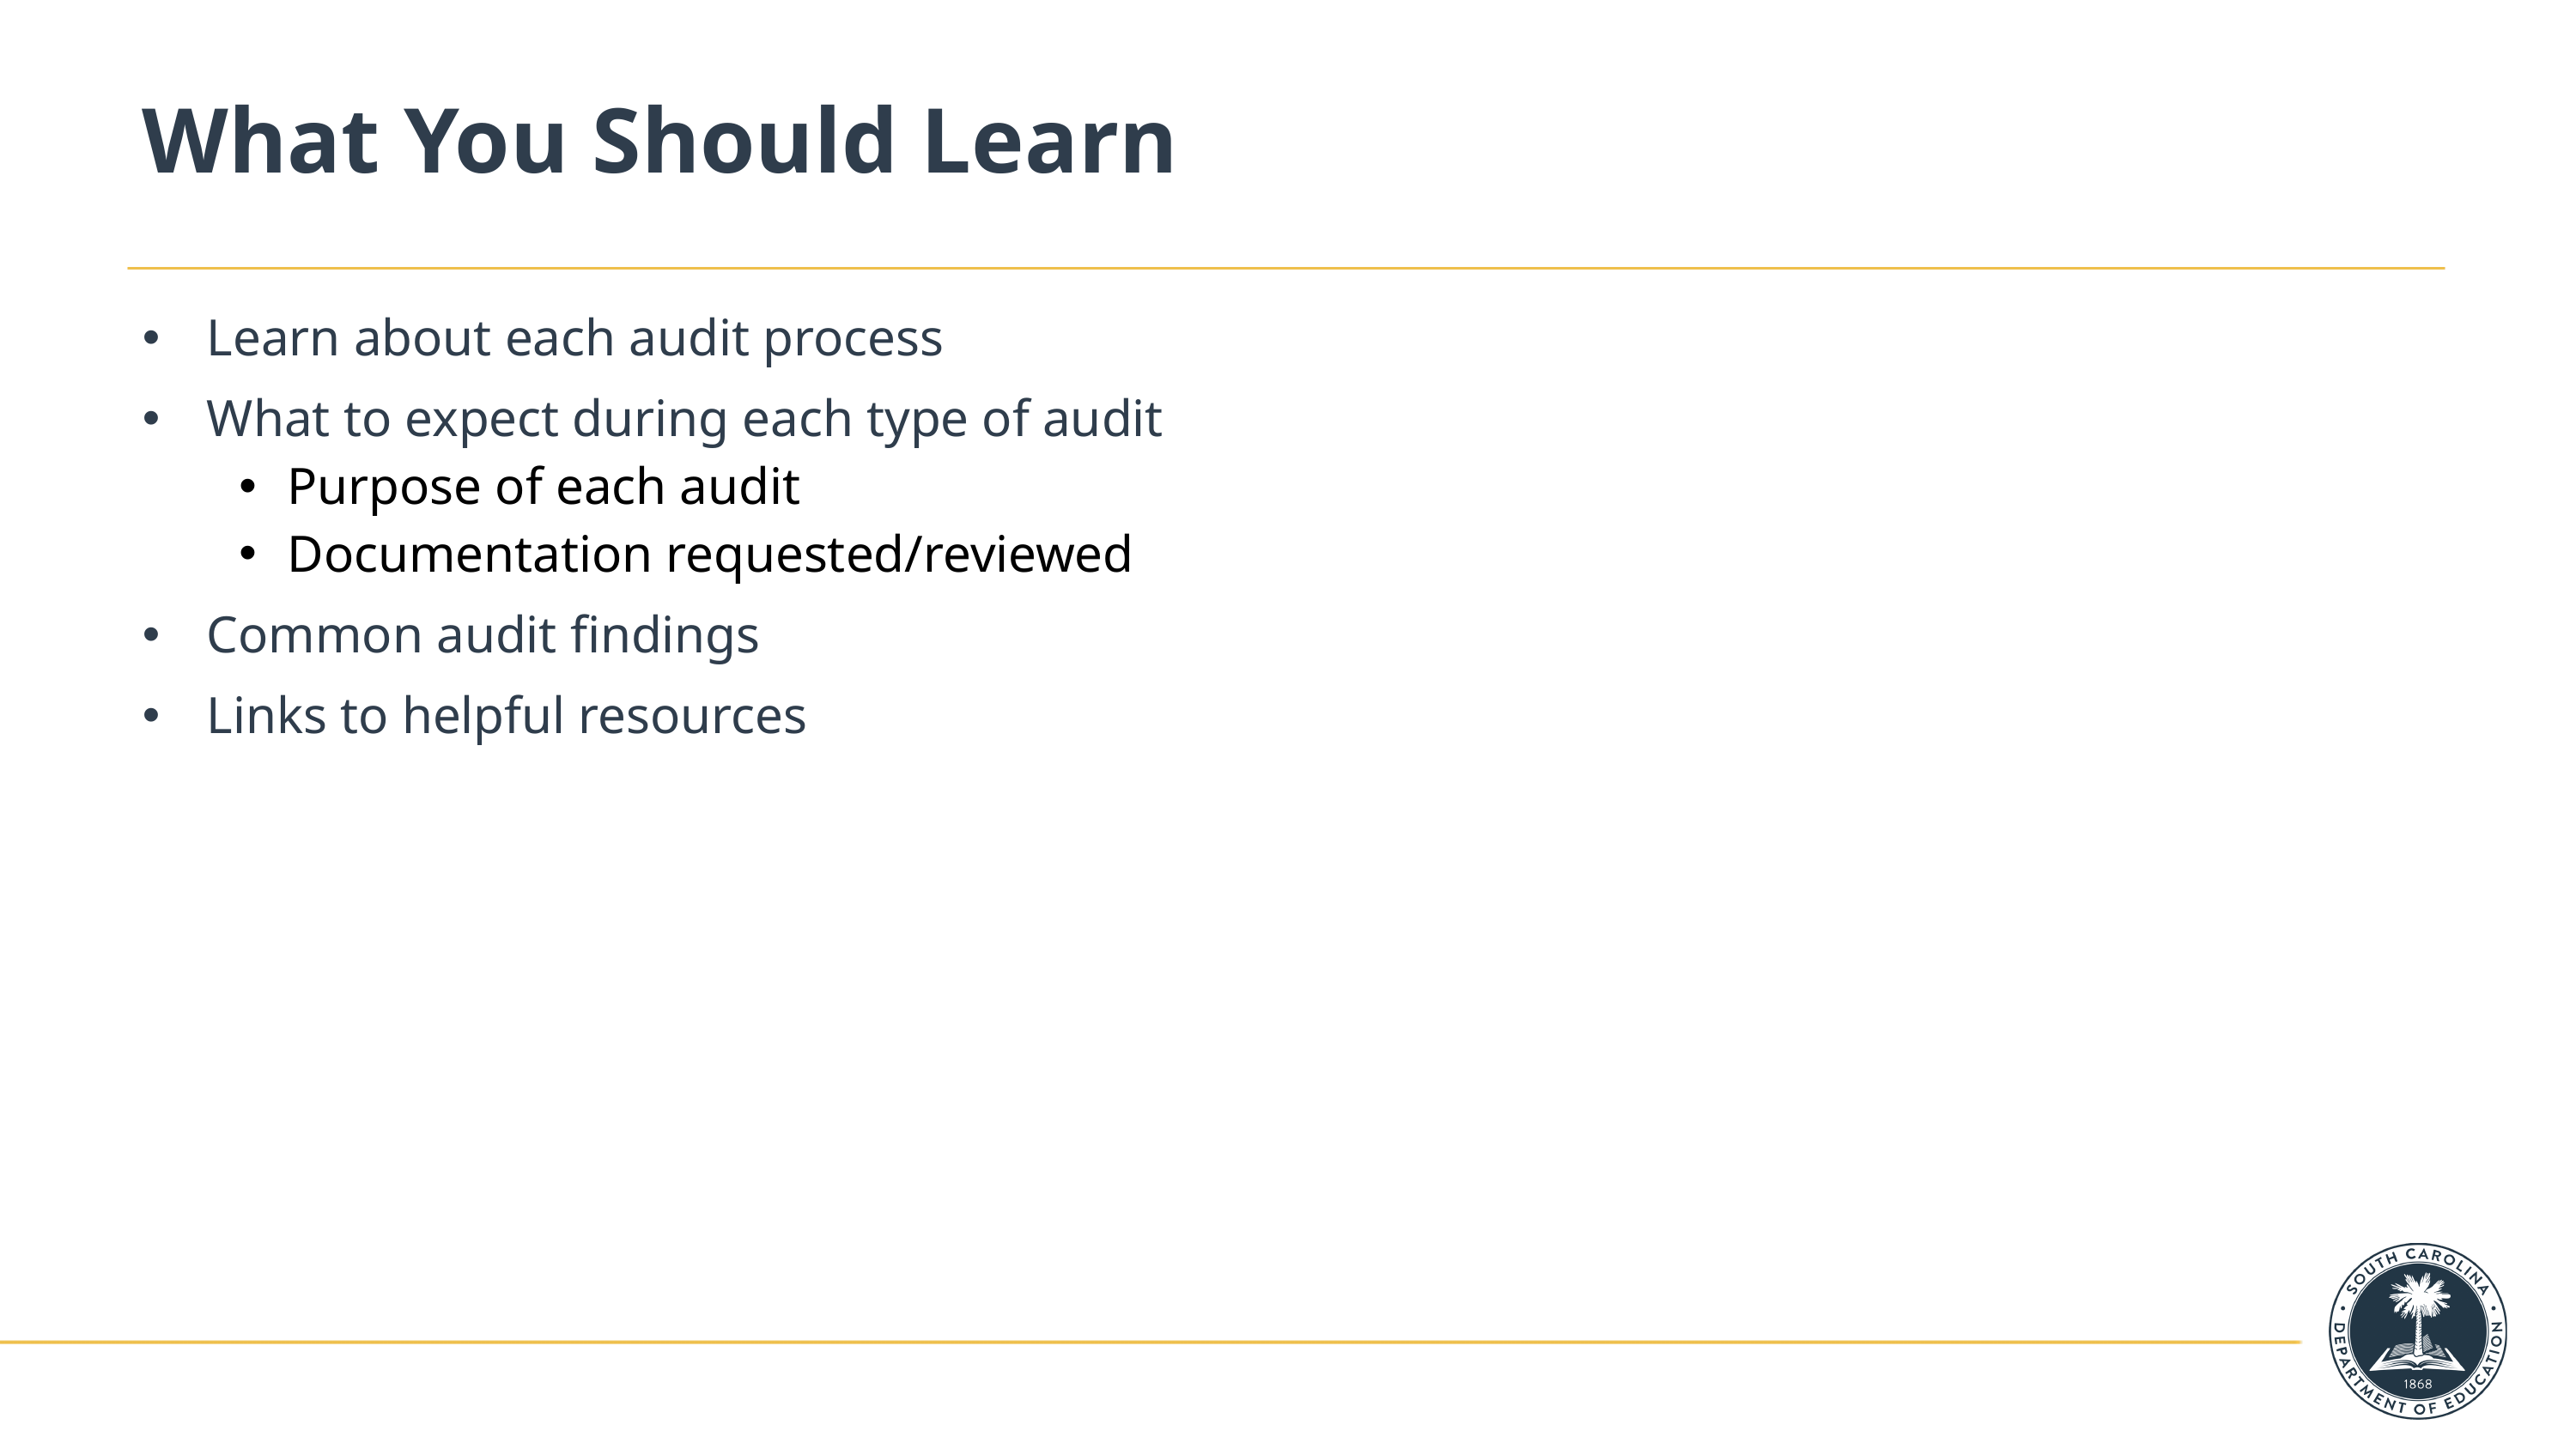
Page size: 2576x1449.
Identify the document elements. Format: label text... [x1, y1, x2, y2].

picture [2329, 1243, 2507, 1420]
title What You Should Learn [129, 76, 2447, 232]
list Learn about each audit process What to expect during each type of audit Purpose of each audit Documentation requested/reviewed Common audit findings Links to helpful resources [129, 306, 2447, 1149]
